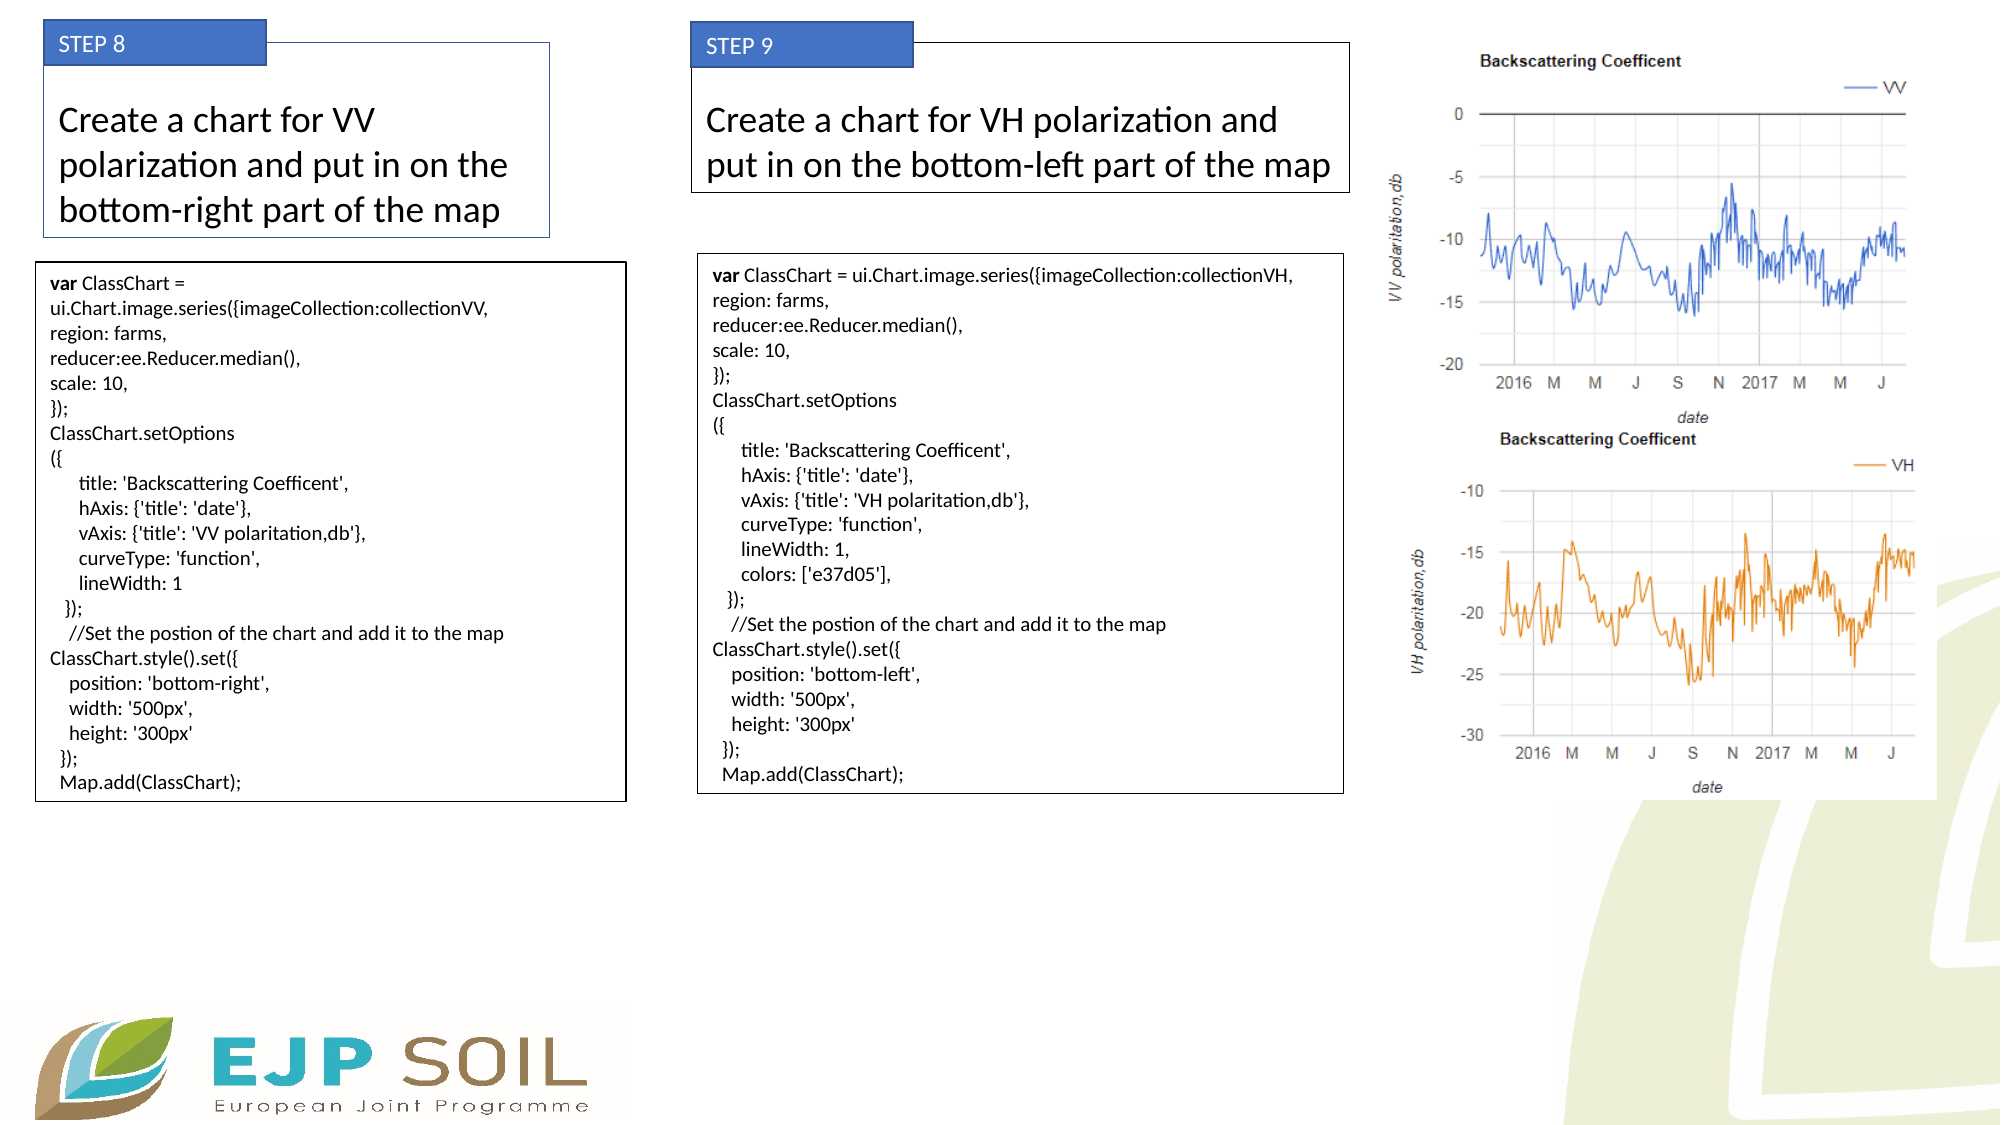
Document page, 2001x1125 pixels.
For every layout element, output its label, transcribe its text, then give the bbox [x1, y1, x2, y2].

text_box var ClassChart = ui.Chart.image.series({imageCollection:collectionVH, region: farms, reducer:ee.Reducer.median(), scale: 10, }); ClassChart.setOptions ({ title: 'Backscattering Coefficent', hAxis: {'title': 'date'}, vAxis: {'title': 'VH polaritation,db'}, curveType: 'function', lineWidth: 1, colors: ['e37d05'], }); //Set the postion of the chart and add it to the map ClassChart.style().set({ position: 'bottom-left', width: '500px', height: '300px' }); Map.add(ClassChart); [697, 253, 1344, 794]
text_box STEP 8 [43, 19, 267, 66]
text_box Create a chart for VV polarization and put in on the bottom-right part of the map [43, 42, 550, 238]
text_box var ClassChart = ui.Chart.image.series({imageCollection:collectionVV, region: farms, reducer:ee.Reducer.median(), scale: 10, }); ClassChart.setOptions ({ title: 'Backscattering Coefficent', hAxis: {'title': 'date'}, vAxis: {'title': 'VV polaritation,db'}, curveType: 'function', lineWidth: 1 }); //Set the postion of the chart and add it to the map ClassChart.style().set({ position: 'bottom-right', width: '500px', height: '300px' }); Map.add(ClassChart); [35, 262, 626, 802]
picture [0, 1001, 630, 1120]
text_box STEP 9 [690, 21, 914, 68]
text_box Create a chart for VH polarization and put in on the bottom-left part of the map [691, 42, 1350, 193]
picture [1373, 47, 2000, 1125]
